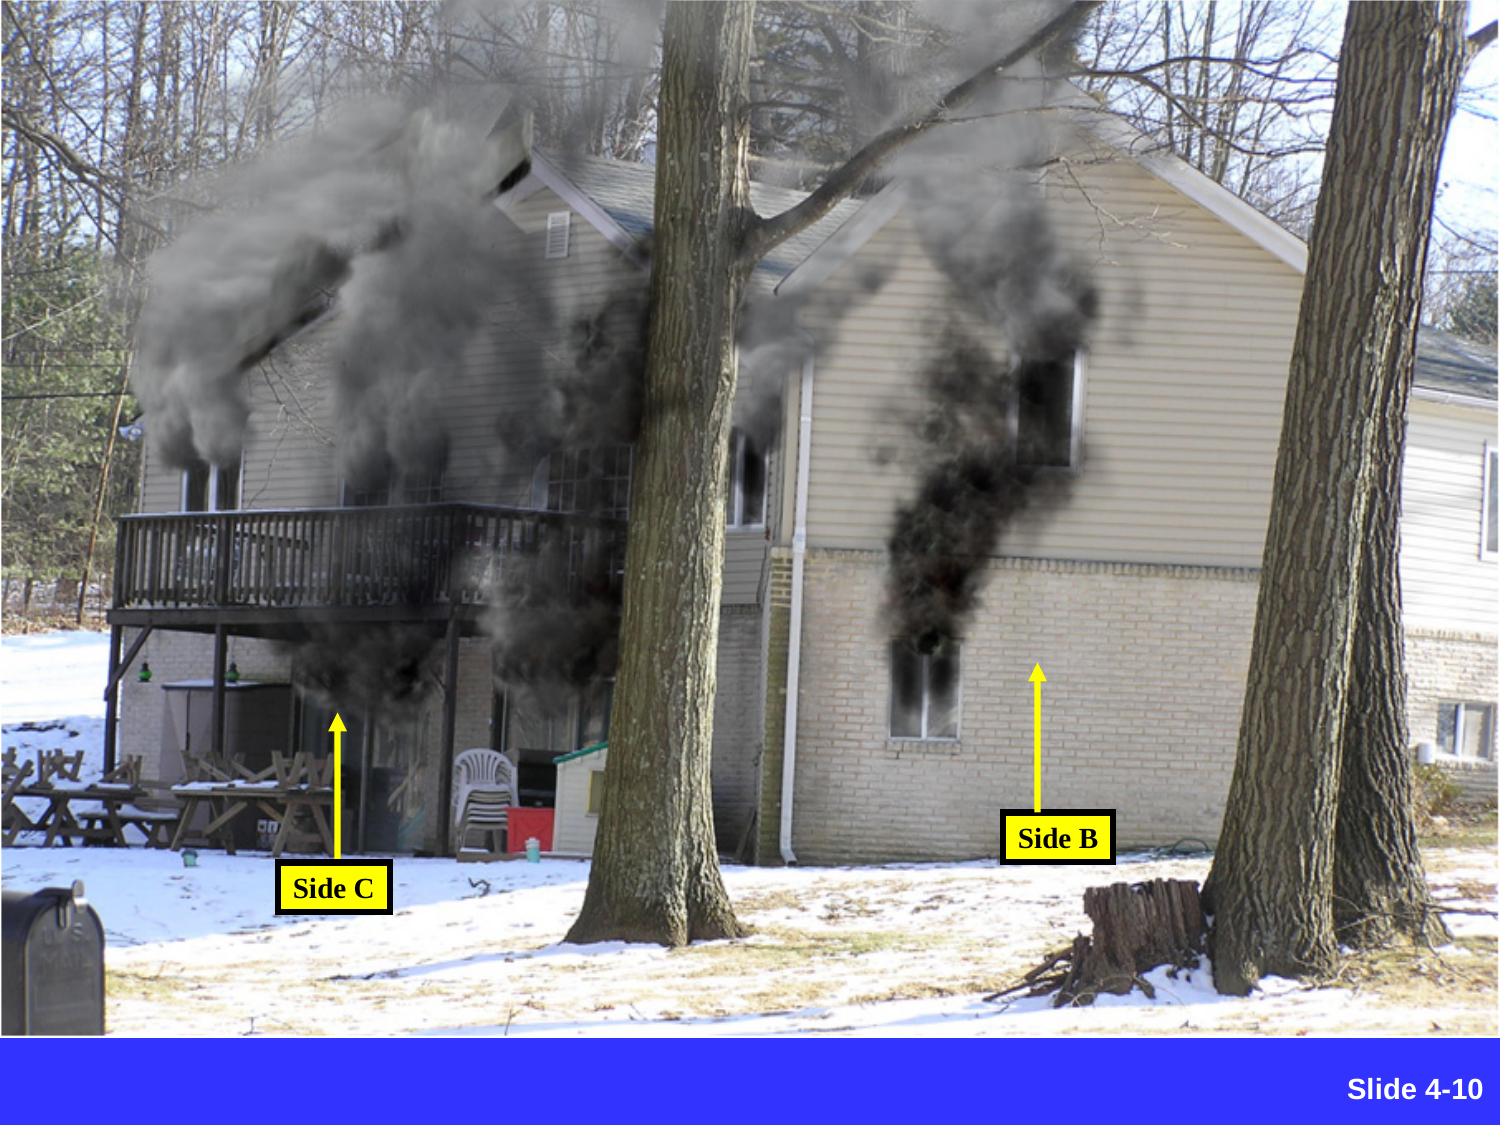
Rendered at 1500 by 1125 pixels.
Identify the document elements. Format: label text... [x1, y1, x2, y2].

slide_number Slide 4-87 [1148, 1062, 1499, 1125]
picture [0, 0, 1500, 1038]
